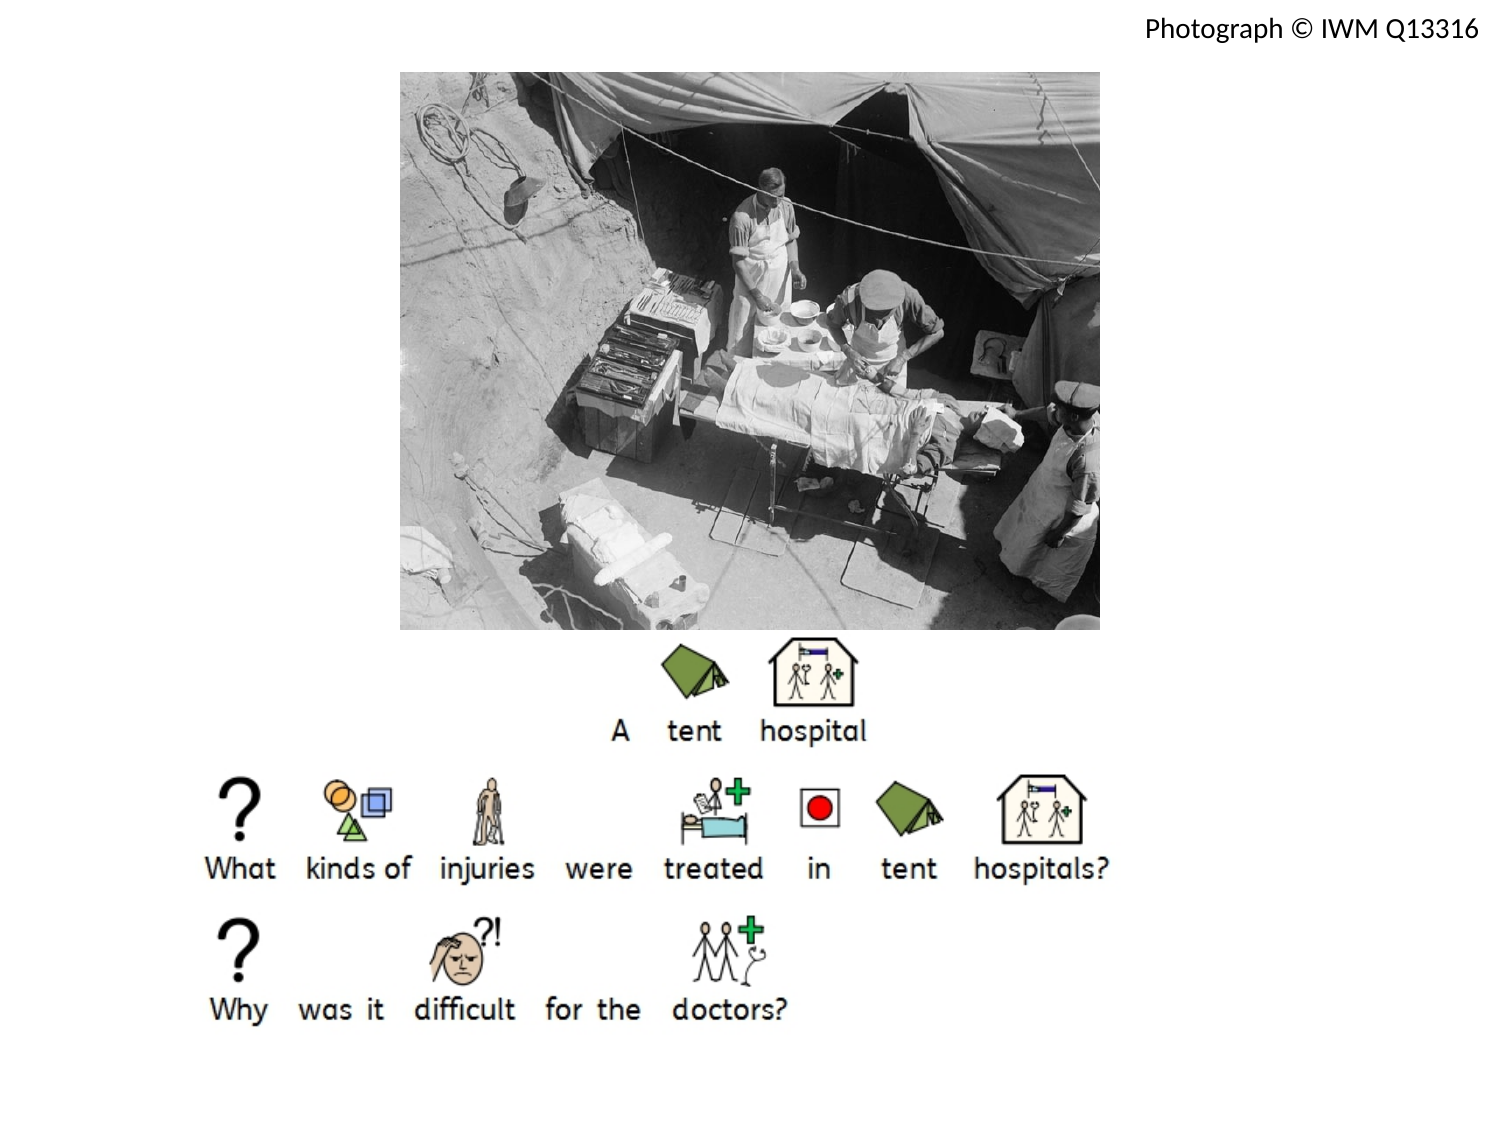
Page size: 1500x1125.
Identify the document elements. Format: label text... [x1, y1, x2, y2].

picture [199, 72, 1310, 761]
picture [195, 767, 1305, 898]
text_box Photograph © IWM Q13316 [1130, 1, 1495, 52]
picture [199, 908, 1310, 1039]
